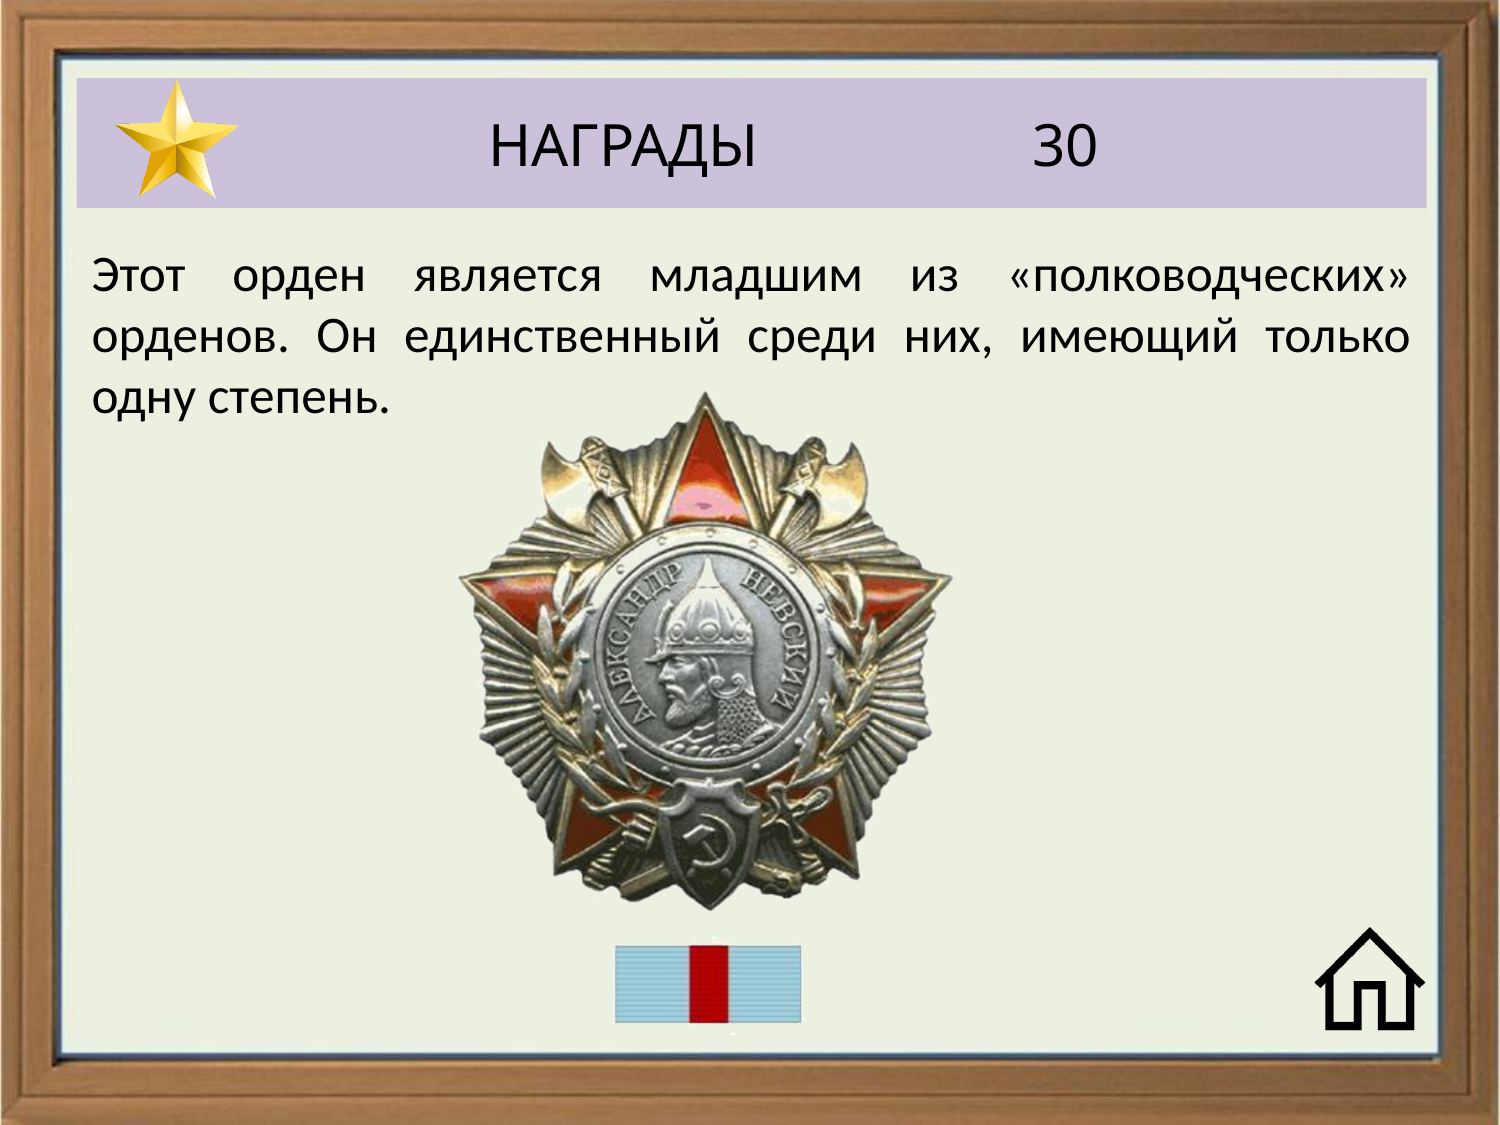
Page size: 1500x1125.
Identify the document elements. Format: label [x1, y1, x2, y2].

picture [111, 77, 241, 200]
list [0, 0, 1500, 1125]
picture [454, 385, 960, 1036]
picture [1304, 916, 1434, 1046]
